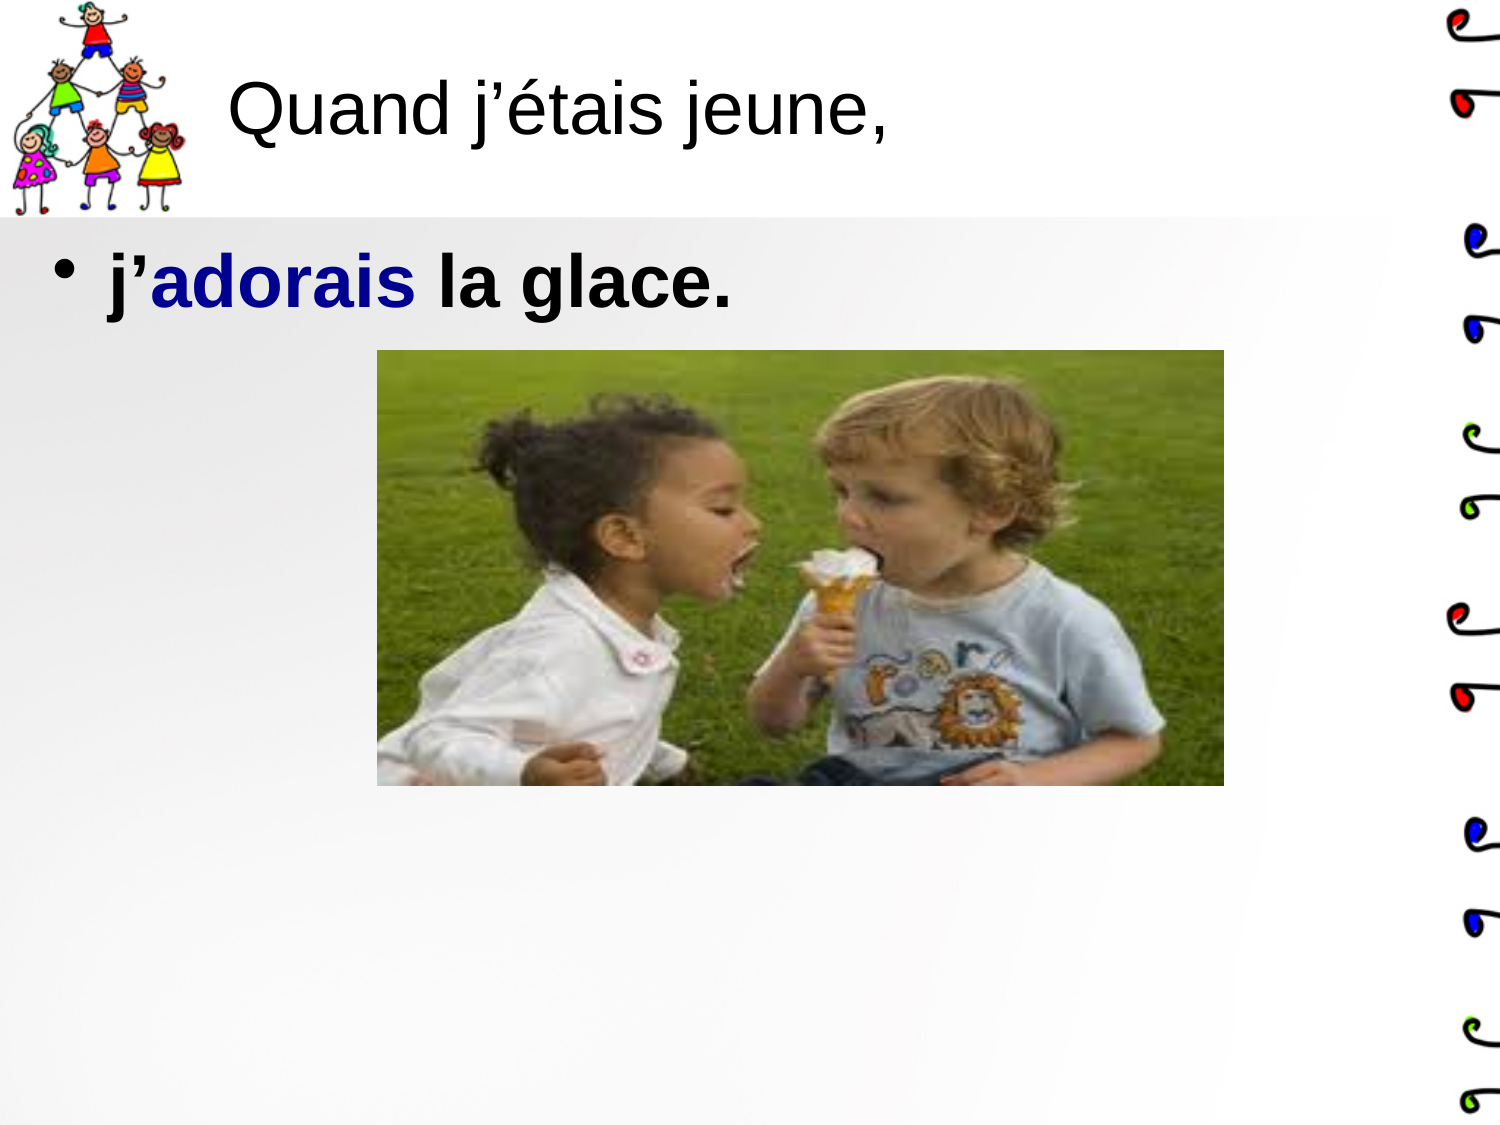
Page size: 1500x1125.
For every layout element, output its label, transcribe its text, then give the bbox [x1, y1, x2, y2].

list j’adorais la glace. [37, 224, 1463, 1018]
title Quand j’étais jeune, [212, 16, 1463, 192]
picture [0, 0, 1500, 1125]
